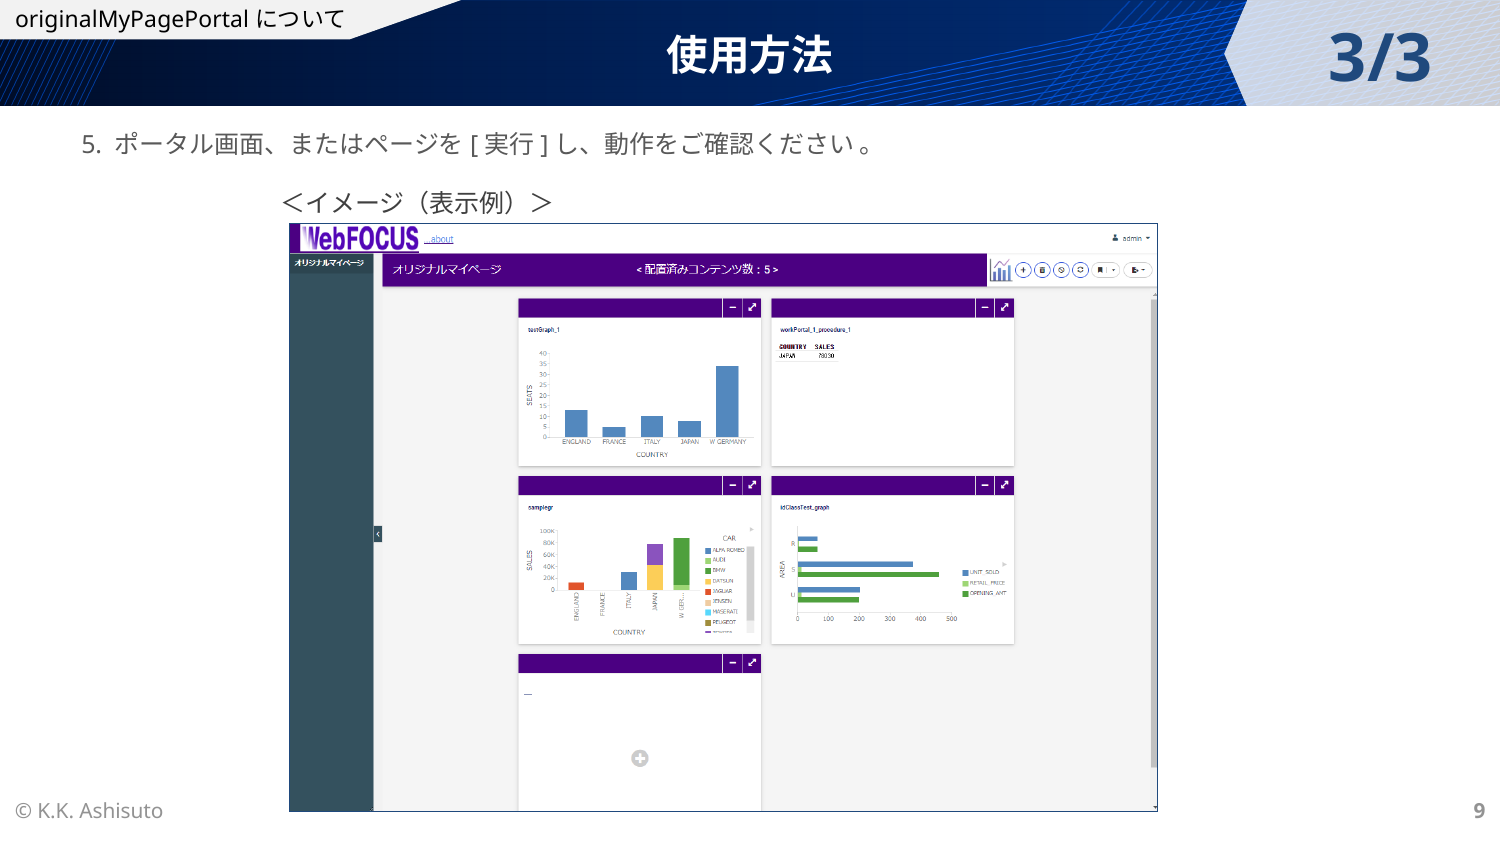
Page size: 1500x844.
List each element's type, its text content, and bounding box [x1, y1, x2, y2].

slide_number 9 [1409, 790, 1500, 836]
text_box ＜イメージ（表示例）＞ [265, 173, 597, 227]
text_box 使用方法 [0, 1, 1220, 106]
text_box originalMyPagePortalについて [0, 0, 462, 40]
footer © K.K. Ashisuto [0, 790, 402, 836]
picture [289, 223, 1159, 812]
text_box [1223, 0, 1500, 108]
text_box 5. ポータル画面、またはページを[実行]し、動作をご確認ください 。 [35, 114, 1465, 753]
